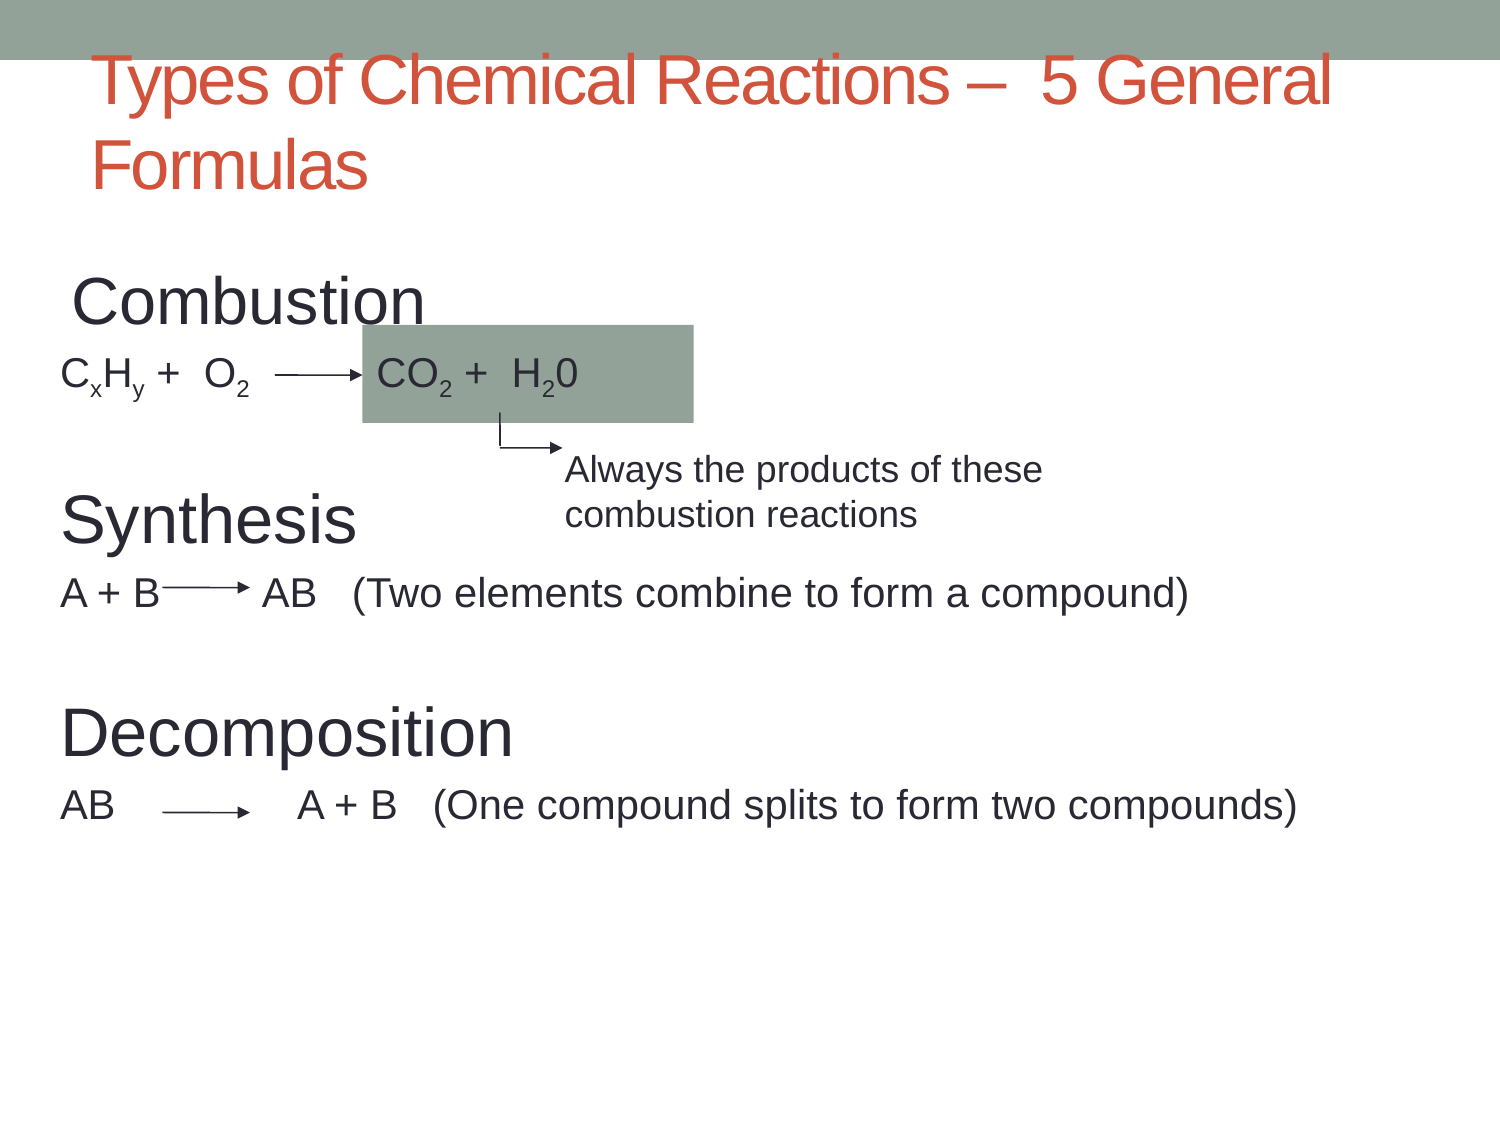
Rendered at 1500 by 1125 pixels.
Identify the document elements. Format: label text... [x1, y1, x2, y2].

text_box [499, 412, 563, 449]
title Types of Chemical Reactions – 5 General Formulas [75, 24, 1500, 213]
list Combustion CxHy + O2 CO2 + H20 Synthesis A + B AB (Two elements combine to form a compound) Decomposition AB A + B (One compound splits to form two compounds) [0, 249, 1500, 987]
text_box [162, 581, 250, 594]
text_box [274, 368, 363, 382]
text_box [162, 806, 250, 819]
text_box Always the products of these combustion reactions [549, 437, 1092, 543]
